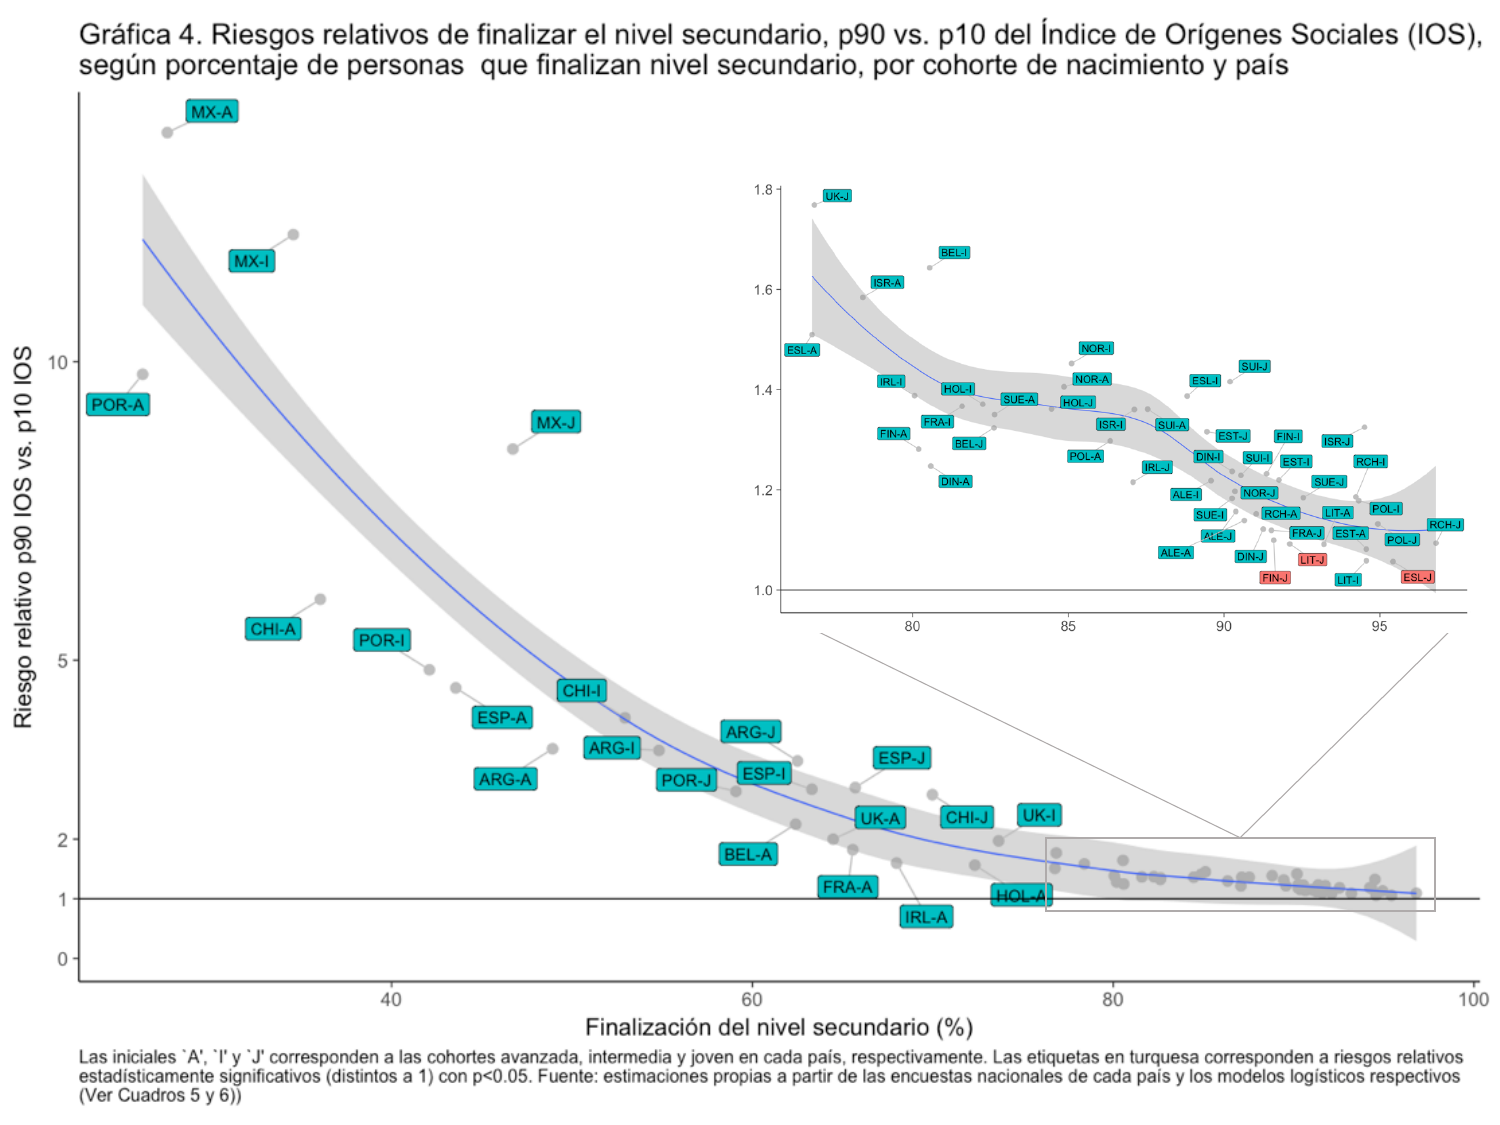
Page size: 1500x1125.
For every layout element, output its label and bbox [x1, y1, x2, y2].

text_box [0, 7, 1500, 1118]
